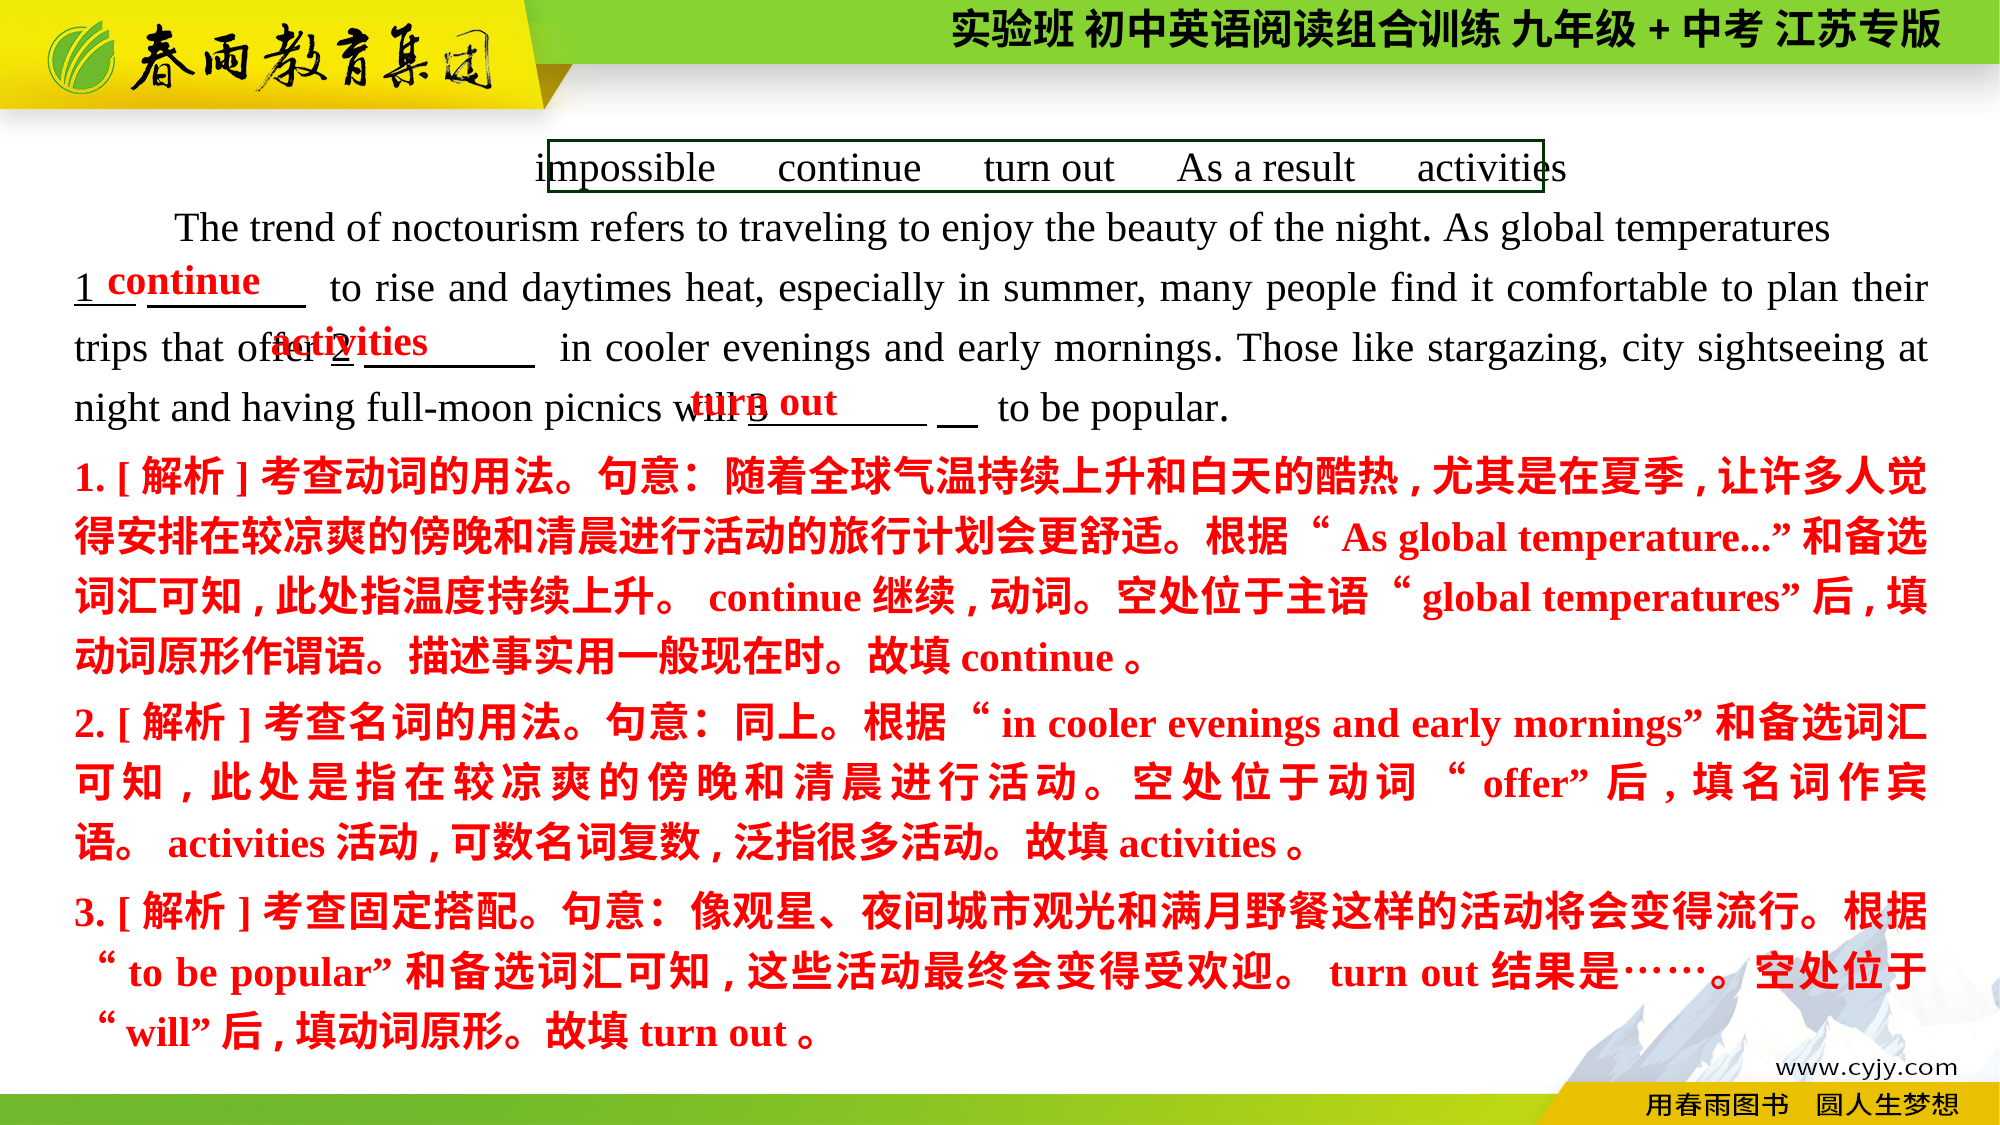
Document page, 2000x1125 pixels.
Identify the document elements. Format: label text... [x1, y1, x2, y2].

text_box turn out [675, 366, 905, 432]
text_box 1. [解析]考查动词的用法。句意：随着全球气温持续上升和白天的酷热,尤其是在夏季,让许多人觉得安排在较凉爽的傍晚和清晨进行活动的旅行计划会更舒适。根据“As global temperature...”和备选词汇可知,此处指温度持续上升。continue继续,动词。空处位于主语“global temperatures”后,填动词原形作谓语。描述事实用一般现在时。故填continue。 [59, 432, 1944, 678]
text_box 3. [解析]考查固定搭配。句意：像观星、夜间城市观光和满月野餐这样的活动将会变得流行。根据“to be popular”和备选词汇可知,这些活动最终会变得受欢迎。turn out结果是……。空处位于“will”后,填动词原形。故填turn out。 [59, 867, 1944, 1063]
picture [0, 0, 2000, 1125]
list impossible continue turn out As a result activities The trend of noctourism refers to traveling to enjoy the beauty of the night. As global temperatures 1 to rise and daytimes heat, especially in summer, many people find it comfortable to plan their trips that offer 2 in cooler evenings and early mornings. Those like stargazing, city sightseeing at night and having full-moon picnics will 3 to be popular. [59, 122, 1944, 432]
text_box 2. [解析]考查名词的用法。句意：同上。根据“in cooler evenings and early mornings”和备选词汇可知,此处是指在较凉爽的傍晚和清晨进行活动。空处位于动词“offer”后,填名词作宾语。activities活动,可数名词复数,泛指很多活动。故填activities。 [59, 678, 1944, 867]
text_box activities [255, 306, 495, 372]
text_box [548, 140, 1544, 192]
text_box continue [92, 245, 327, 311]
